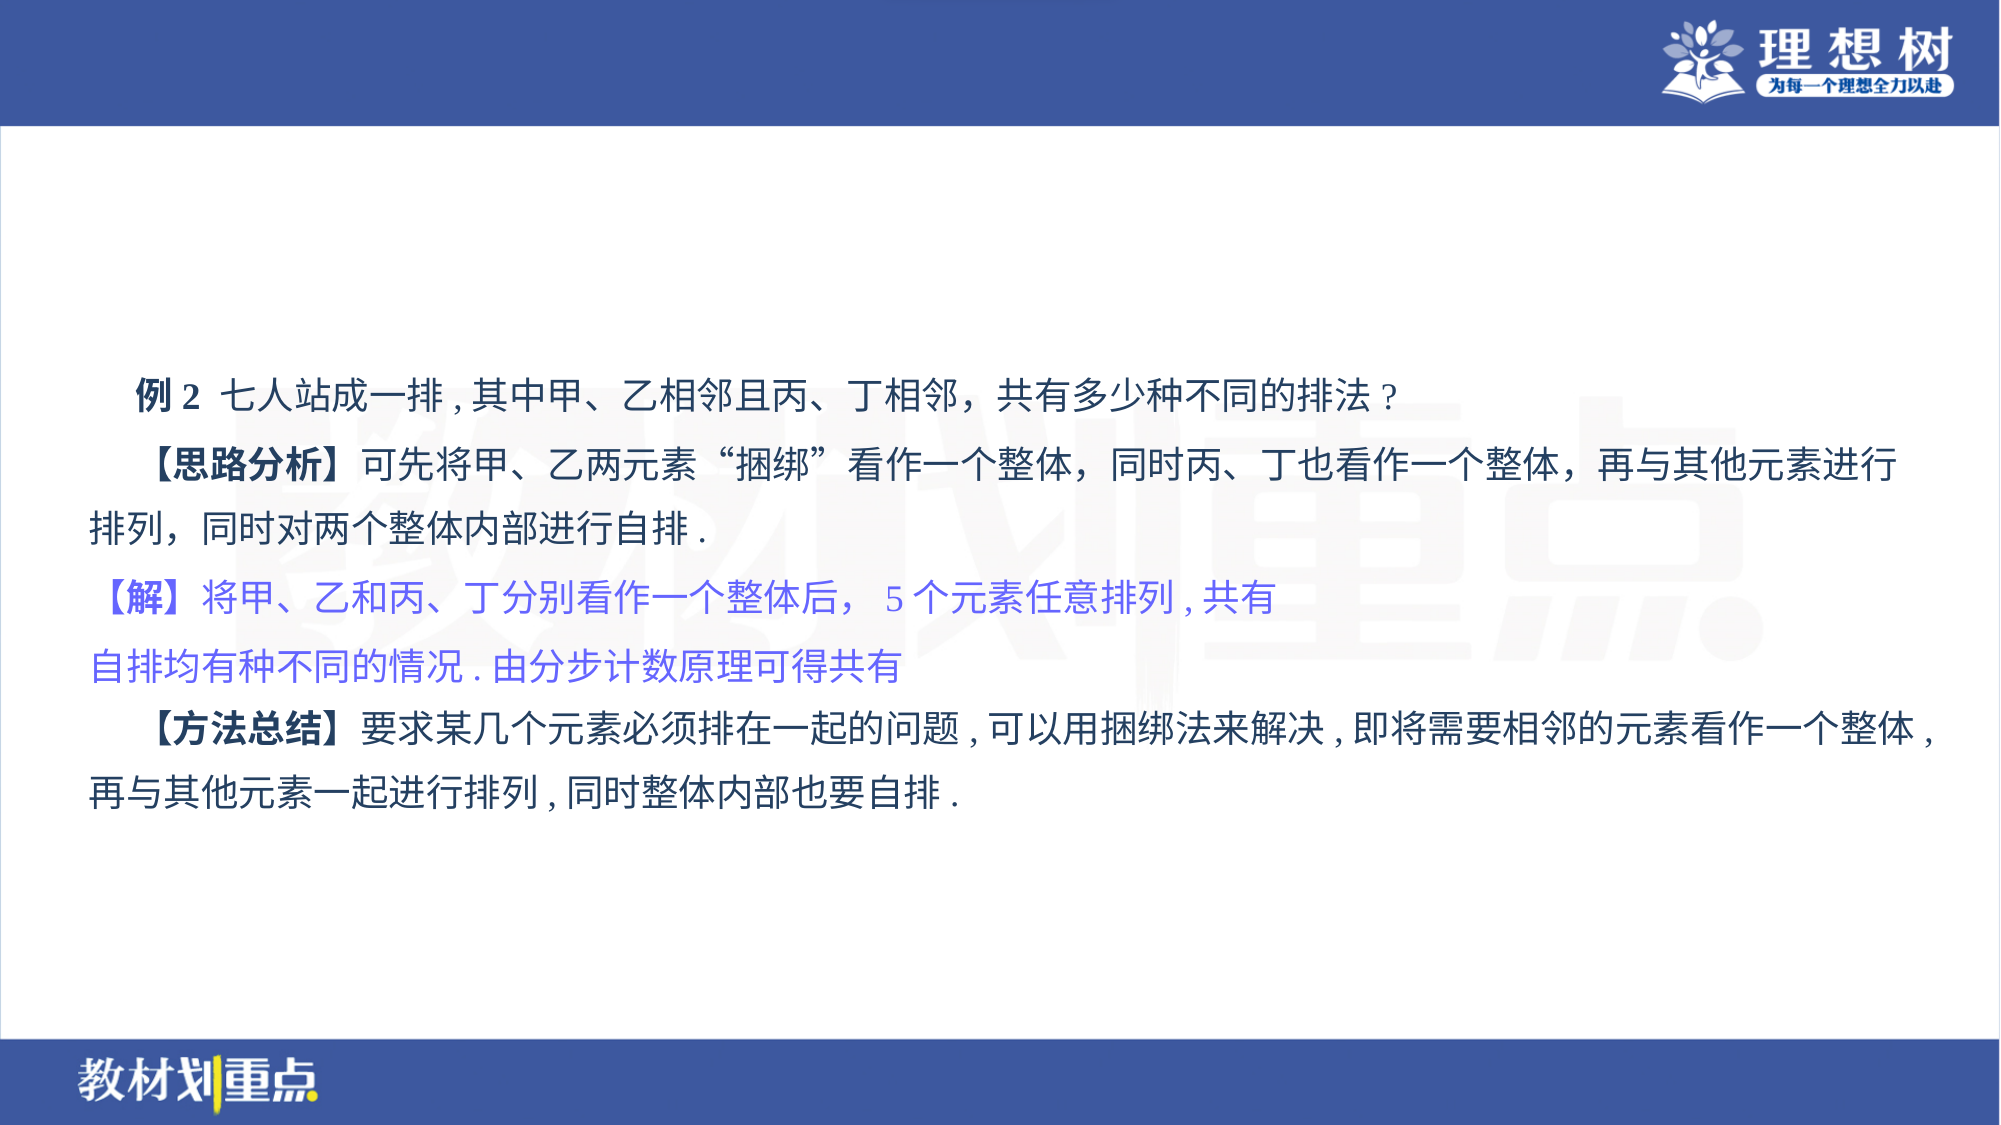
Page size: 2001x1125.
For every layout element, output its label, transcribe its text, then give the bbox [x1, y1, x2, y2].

picture [0, 0, 2000, 1125]
text_box 例2 七人站成一排,其中甲、乙相邻且丙、丁相邻，共有多少种不同的排法? [88, 349, 1911, 410]
text_box 【方法总结】要求某几个元素必须排在一起的问题,可以用捆绑法来解决,即将需要相邻的元素看作一个整体, 再与其他元素一起进行排列,同时整体内部也要自排. [88, 681, 1911, 808]
text_box 【思路分析】可先将甲、乙两元素“捆绑”看作一个整体，同时丙、丁也看作一个整体，再与其他元素进行 排列，同时对两个整体内部进行自排. [88, 416, 1911, 544]
